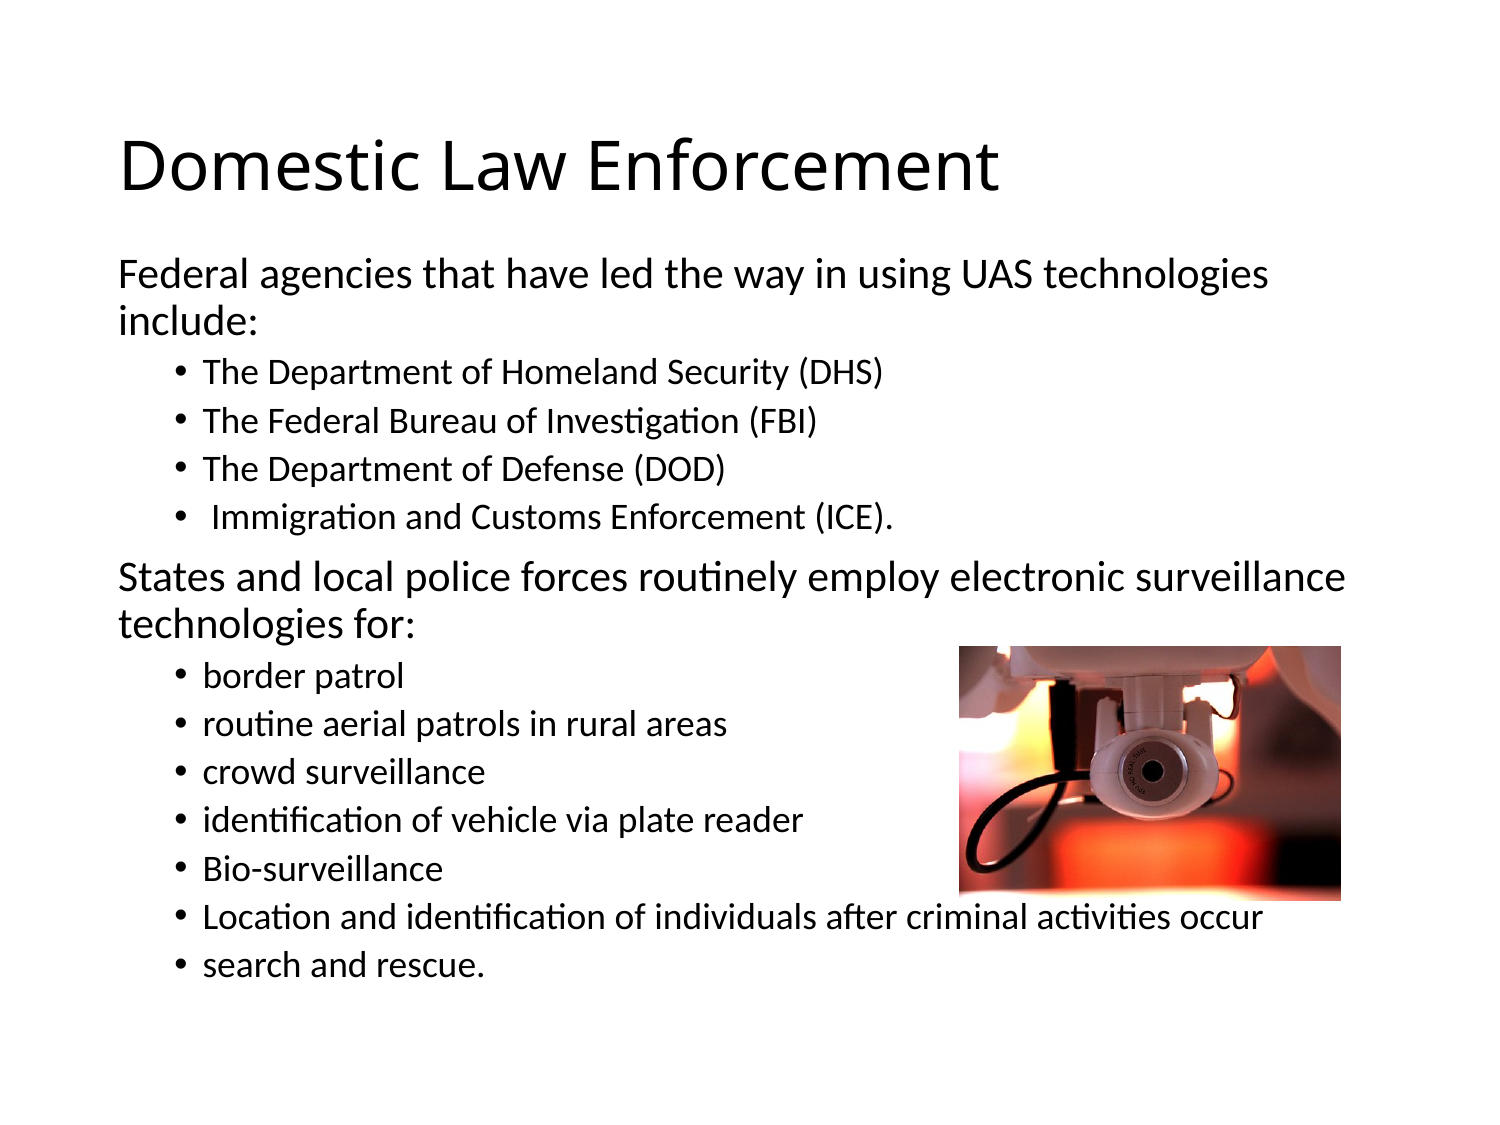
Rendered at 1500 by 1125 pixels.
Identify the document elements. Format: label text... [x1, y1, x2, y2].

picture [959, 646, 1341, 901]
list Federal agencies that have led the way in using UAS technologies include: The Department of Homeland Security (DHS) The Federal Bureau of Investigation (FBI) The Department of Defense (DOD) Immigration and Customs Enforcement (ICE). States and local police forces routinely employ electronic surveillance technologies for: border patrol routine aerial patrols in rural areas crowd surveillance identification of vehicle via plate reader Bio-surveillance Location and identification of individuals after criminal activities occur search and rescue. [102, 242, 1398, 1014]
title Domestic Law Enforcement [102, 59, 1398, 242]
